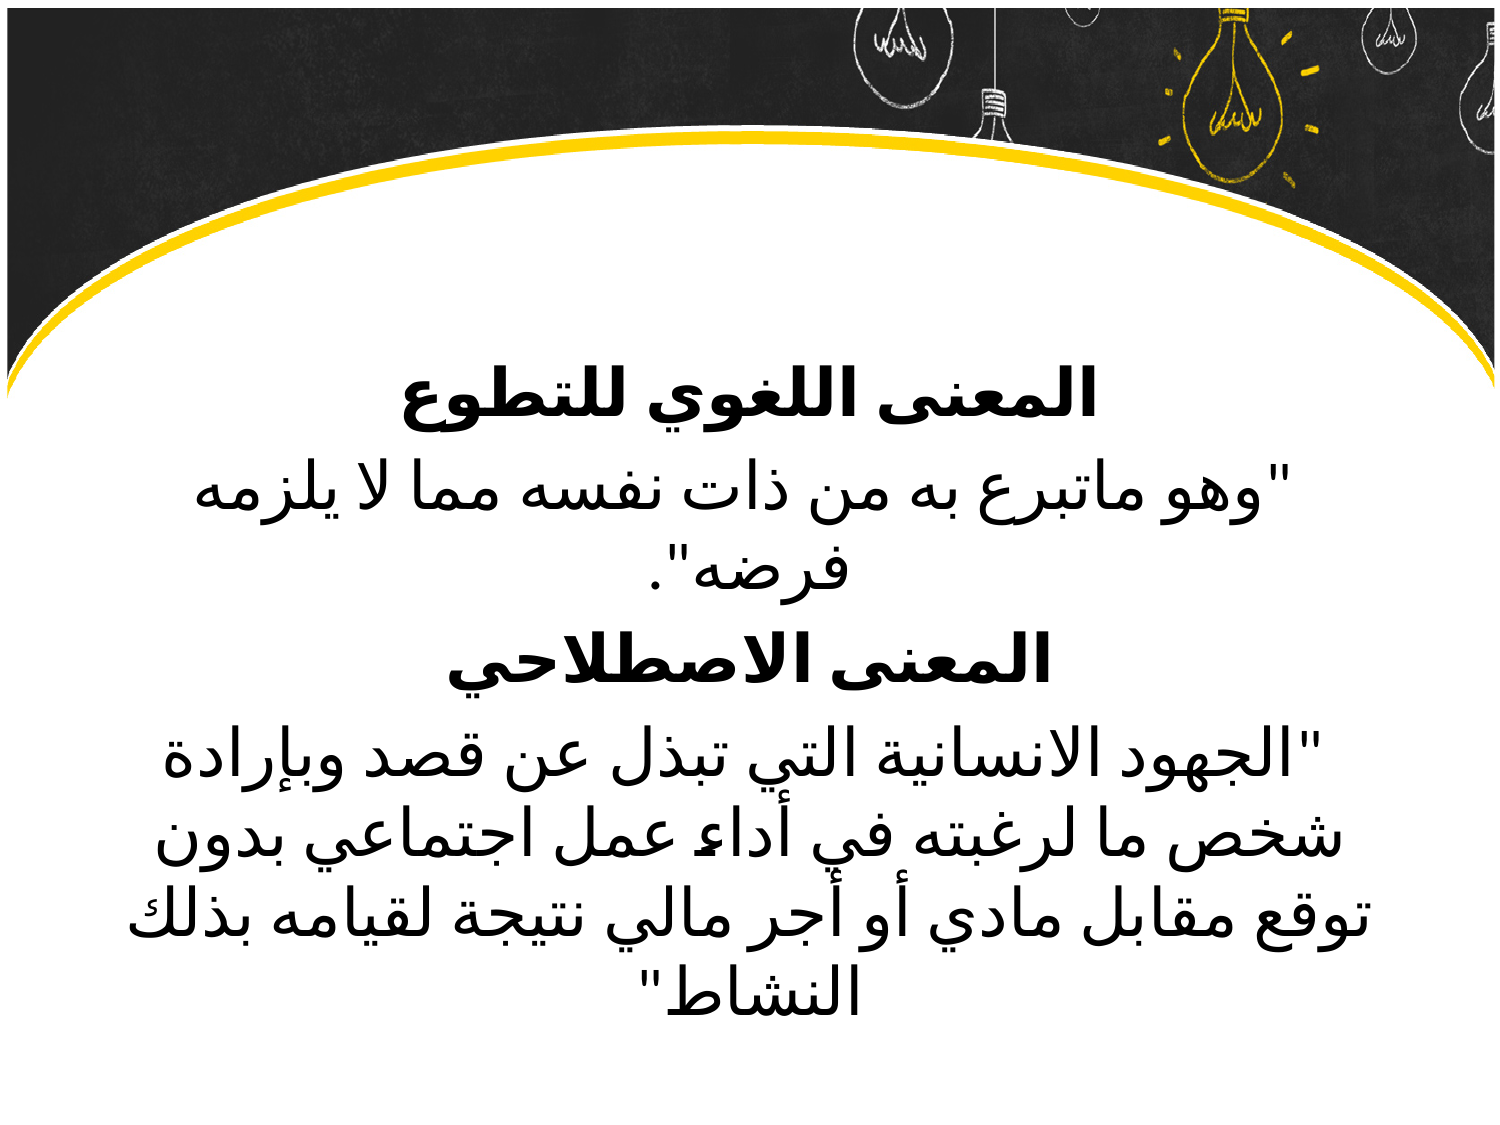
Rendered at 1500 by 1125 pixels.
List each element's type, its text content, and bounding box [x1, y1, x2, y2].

picture [0, 0, 1500, 1125]
list المعنى اللغوي للتطوع "وهو ماتبرع به من ذات نفسه مما لا يلزمه فرضه". المعنى الاصطلاحي "الجهود الانسانية التي تبذل عن قصد وبإرادة شخص ما لرغبته في أداء عمل اجتماعي بدون توقع مقابل مادي أو أجر مالي نتيجة لقيامه بذلك النشاط" [75, 341, 1425, 1005]
